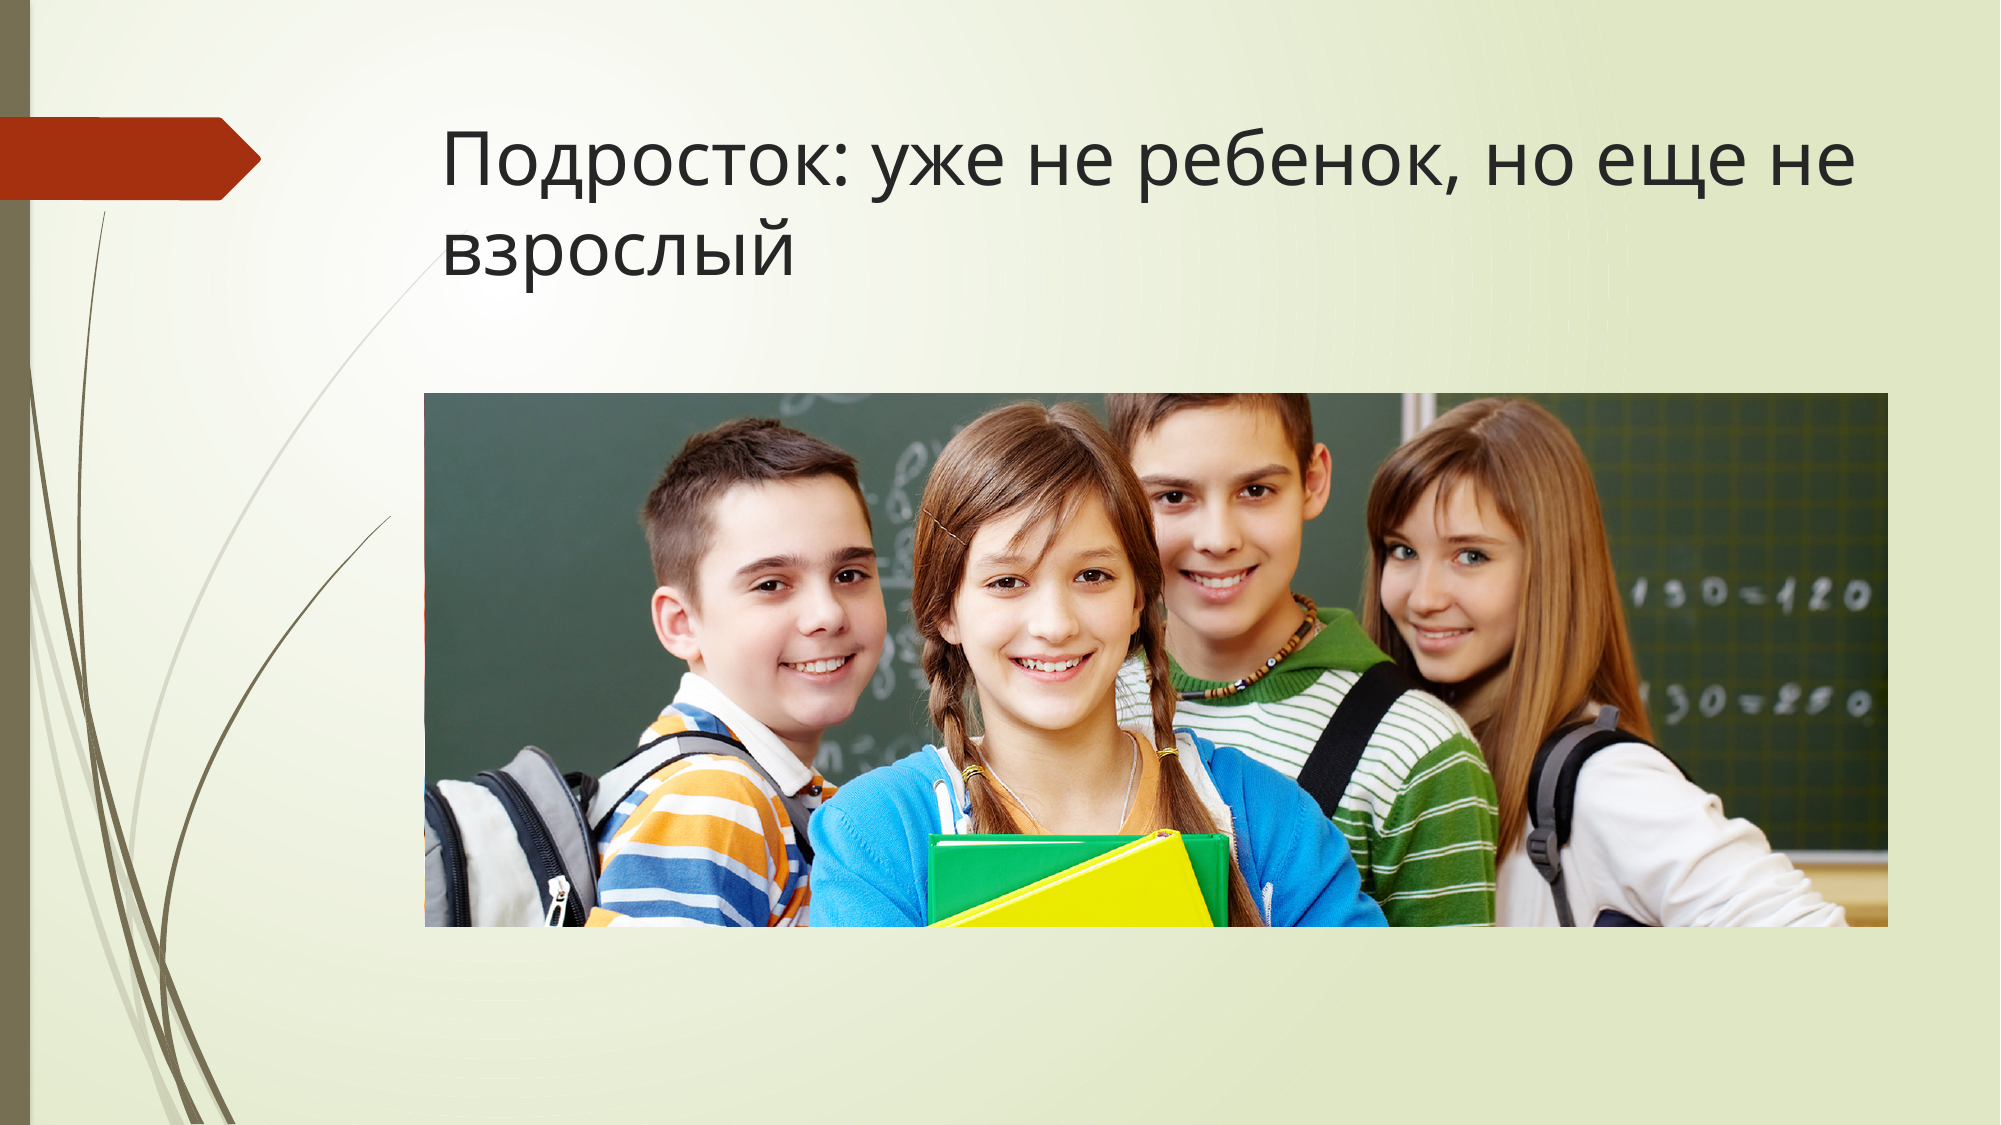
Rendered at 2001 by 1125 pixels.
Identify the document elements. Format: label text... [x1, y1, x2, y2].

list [424, 393, 1888, 927]
title Подросток: уже не ребенок, но еще не взрослый [425, 102, 1888, 313]
